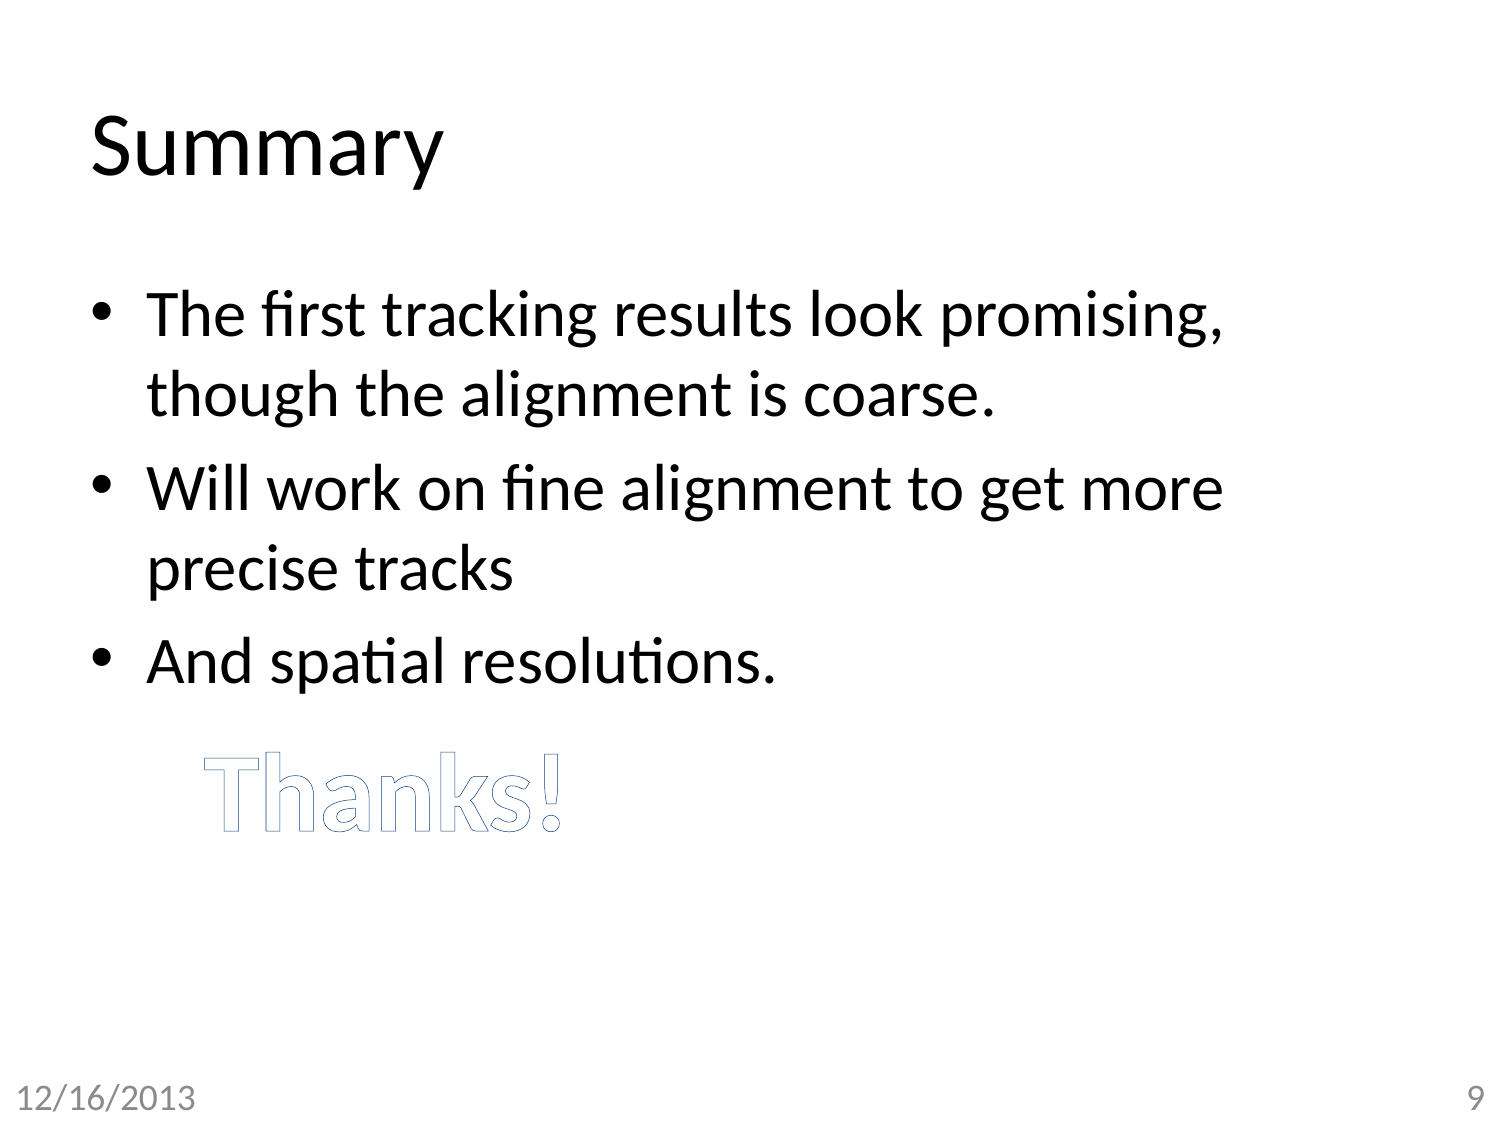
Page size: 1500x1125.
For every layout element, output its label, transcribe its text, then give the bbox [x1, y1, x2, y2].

slide_number 9 [1149, 1065, 1500, 1125]
title Summary [75, 45, 1425, 233]
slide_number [0, 1065, 350, 1125]
list The first tracking results look promising, though the alignment is coarse. Will work on fine alignment to get more precise tracks And spatial resolutions. [75, 262, 1425, 1005]
text_box Thanks! [75, 710, 586, 861]
